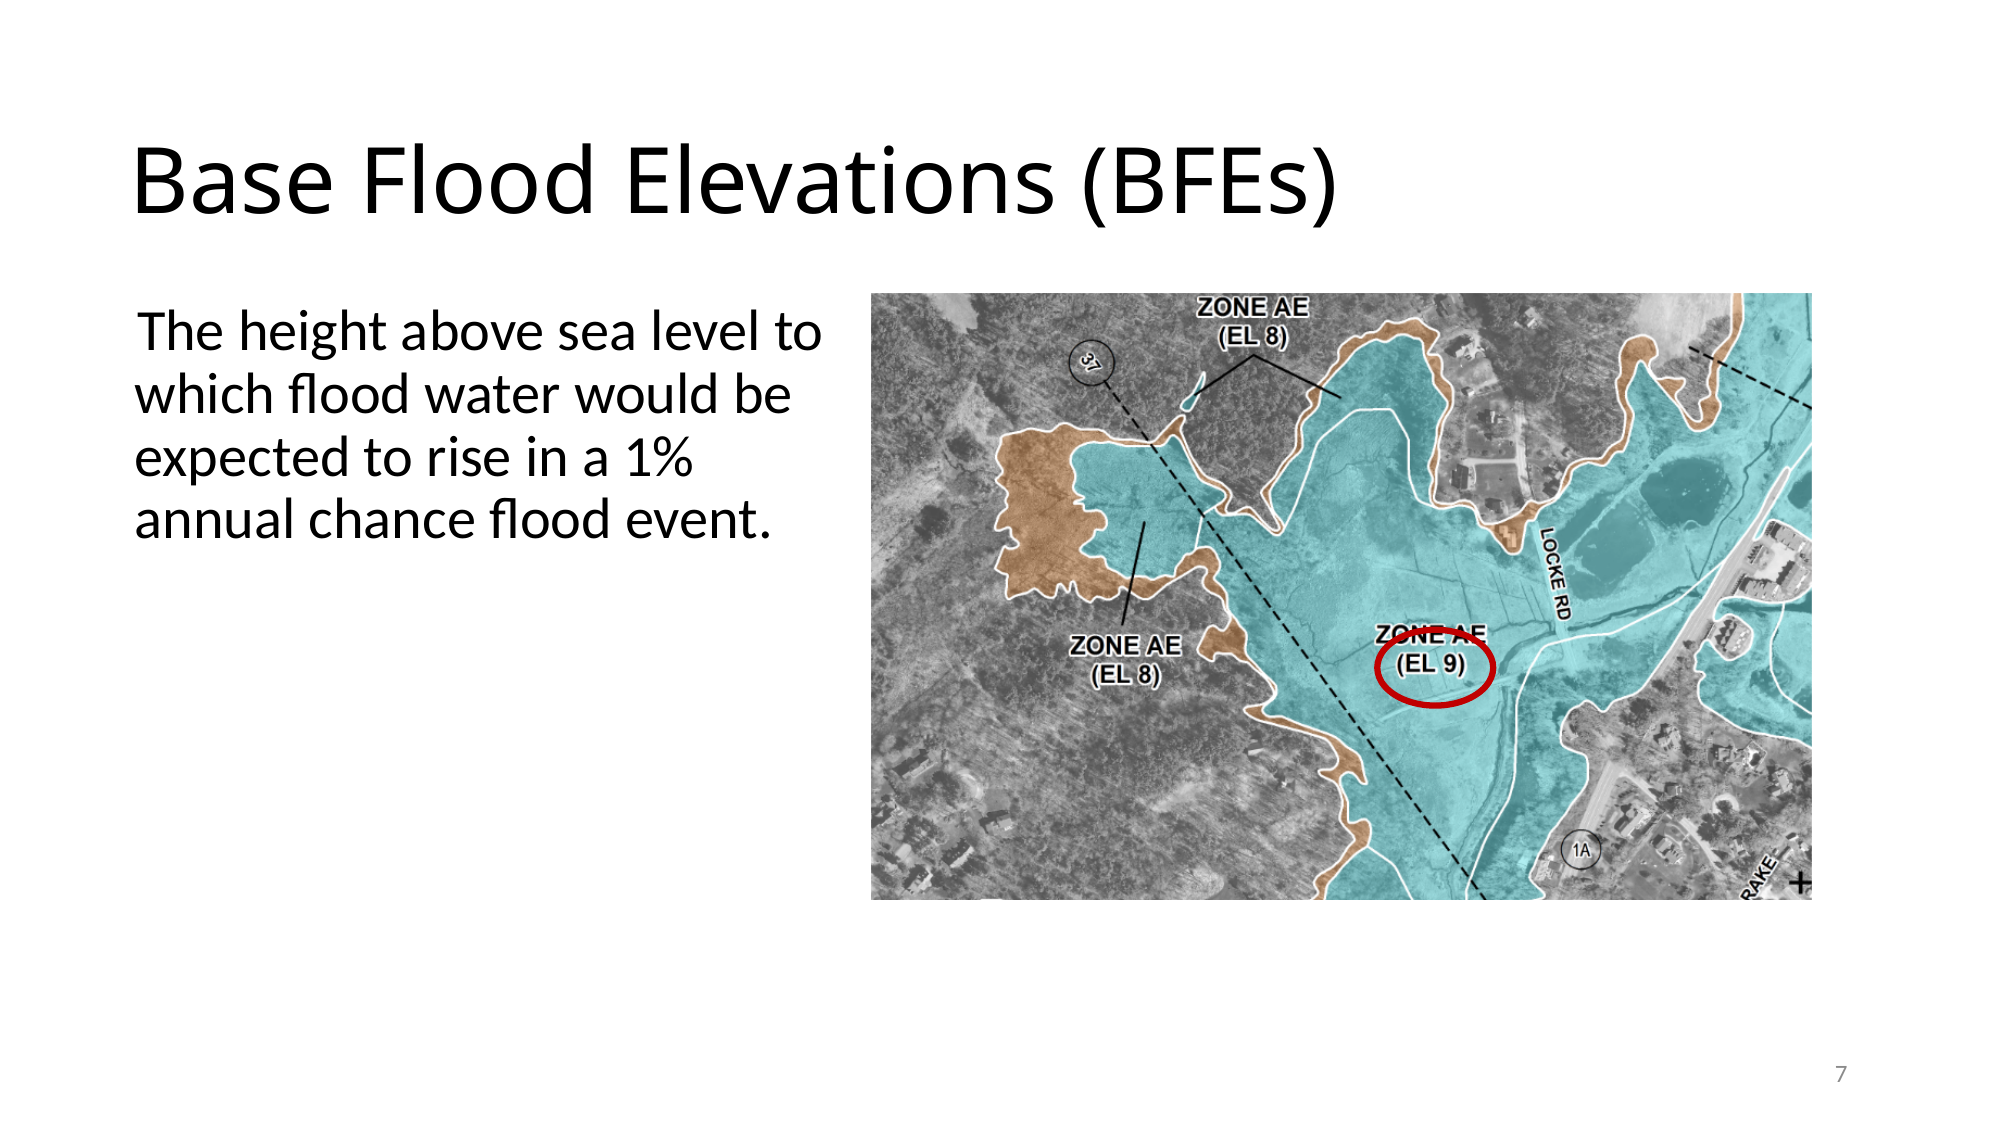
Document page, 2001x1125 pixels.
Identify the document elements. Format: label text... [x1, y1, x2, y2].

title Base Flood Elevations (BFEs) [114, 74, 1934, 293]
list The height above sea level to which flood water would be expected to rise in a 1% annual chance flood event. [82, 292, 871, 968]
picture [870, 292, 1813, 900]
slide_number 7 [1412, 1042, 1863, 1103]
